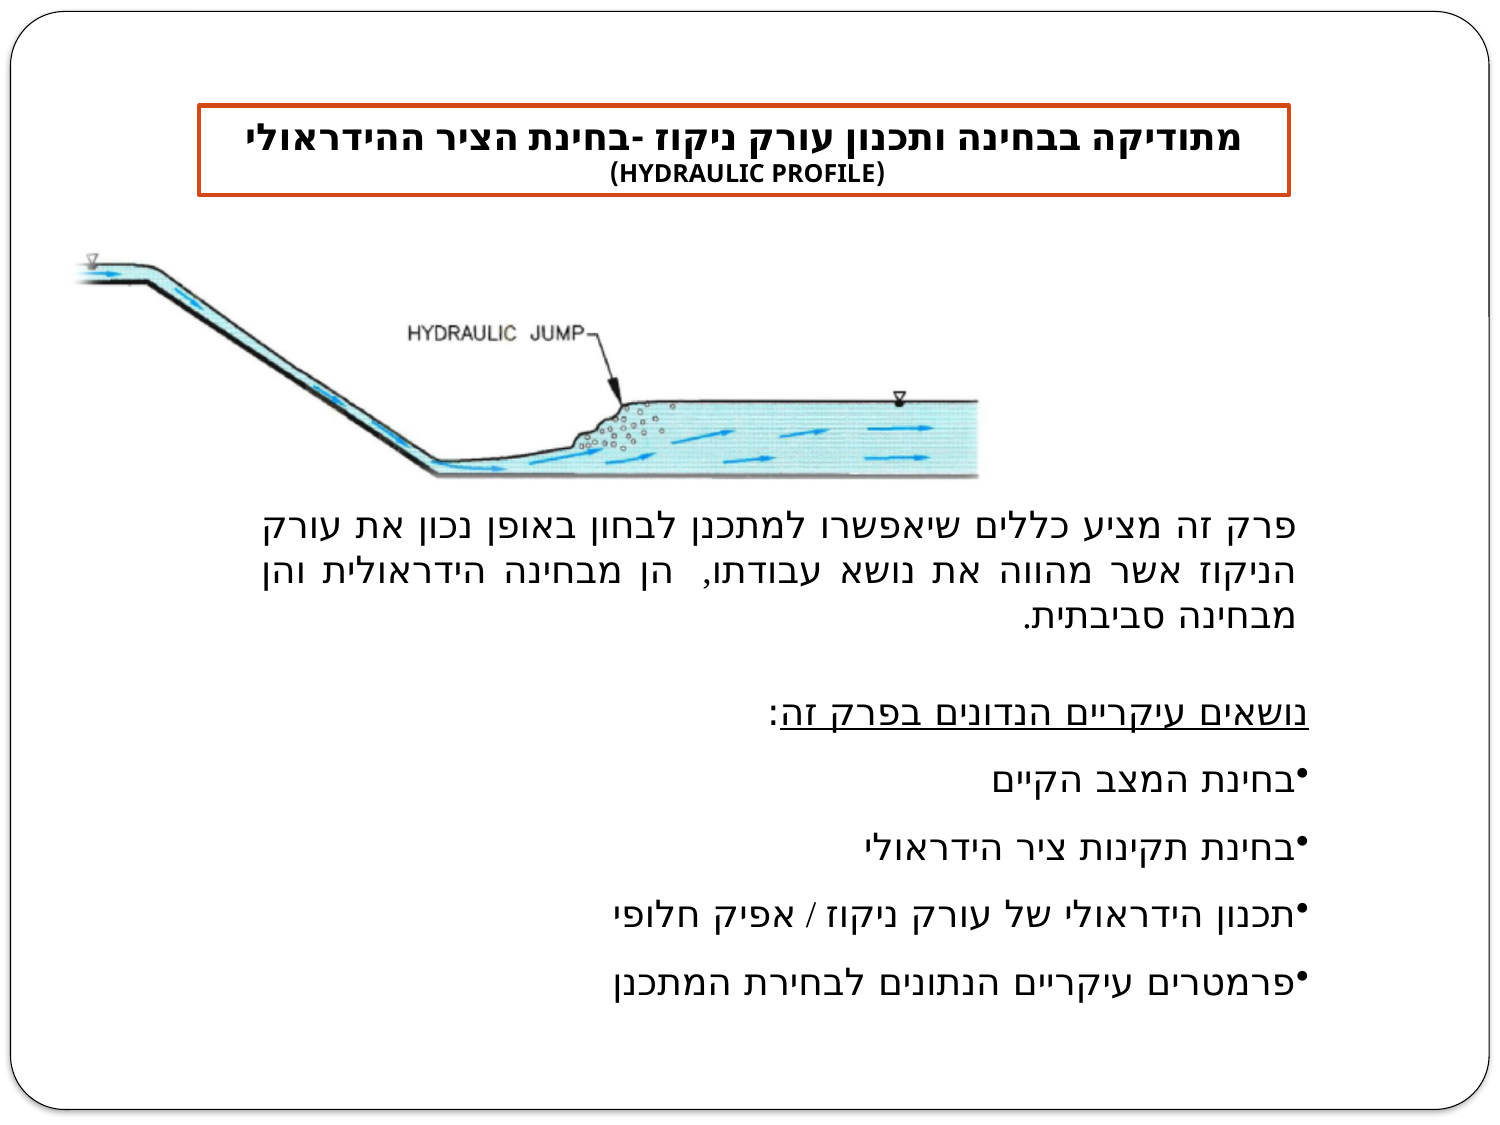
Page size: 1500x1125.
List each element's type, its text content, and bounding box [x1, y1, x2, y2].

picture [70, 234, 998, 493]
text_box מתודיקה בבחינה ותכנון עורק ניקוז -בחינת הציר ההידראולי (Hydraulic Profile) [197, 103, 1291, 197]
text_box פרק זה מציע כללים שיאפשרו למתכנן לבחון באופן נכון את עורק הניקוז אשר מהווה את נושא עבודתו, הן מבחינה הידראולית והן מבחינה סביבתית. [246, 493, 1313, 644]
text_box נושאים עיקריים הנדונים בפרק זה: בחינת המצב הקיים בחינת תקינות ציר הידראולי תכנון הידראולי של עורק ניקוז / אפיק חלופי פרמטרים עיקריים הנתונים לבחירת המתכנן [304, 657, 1325, 1011]
